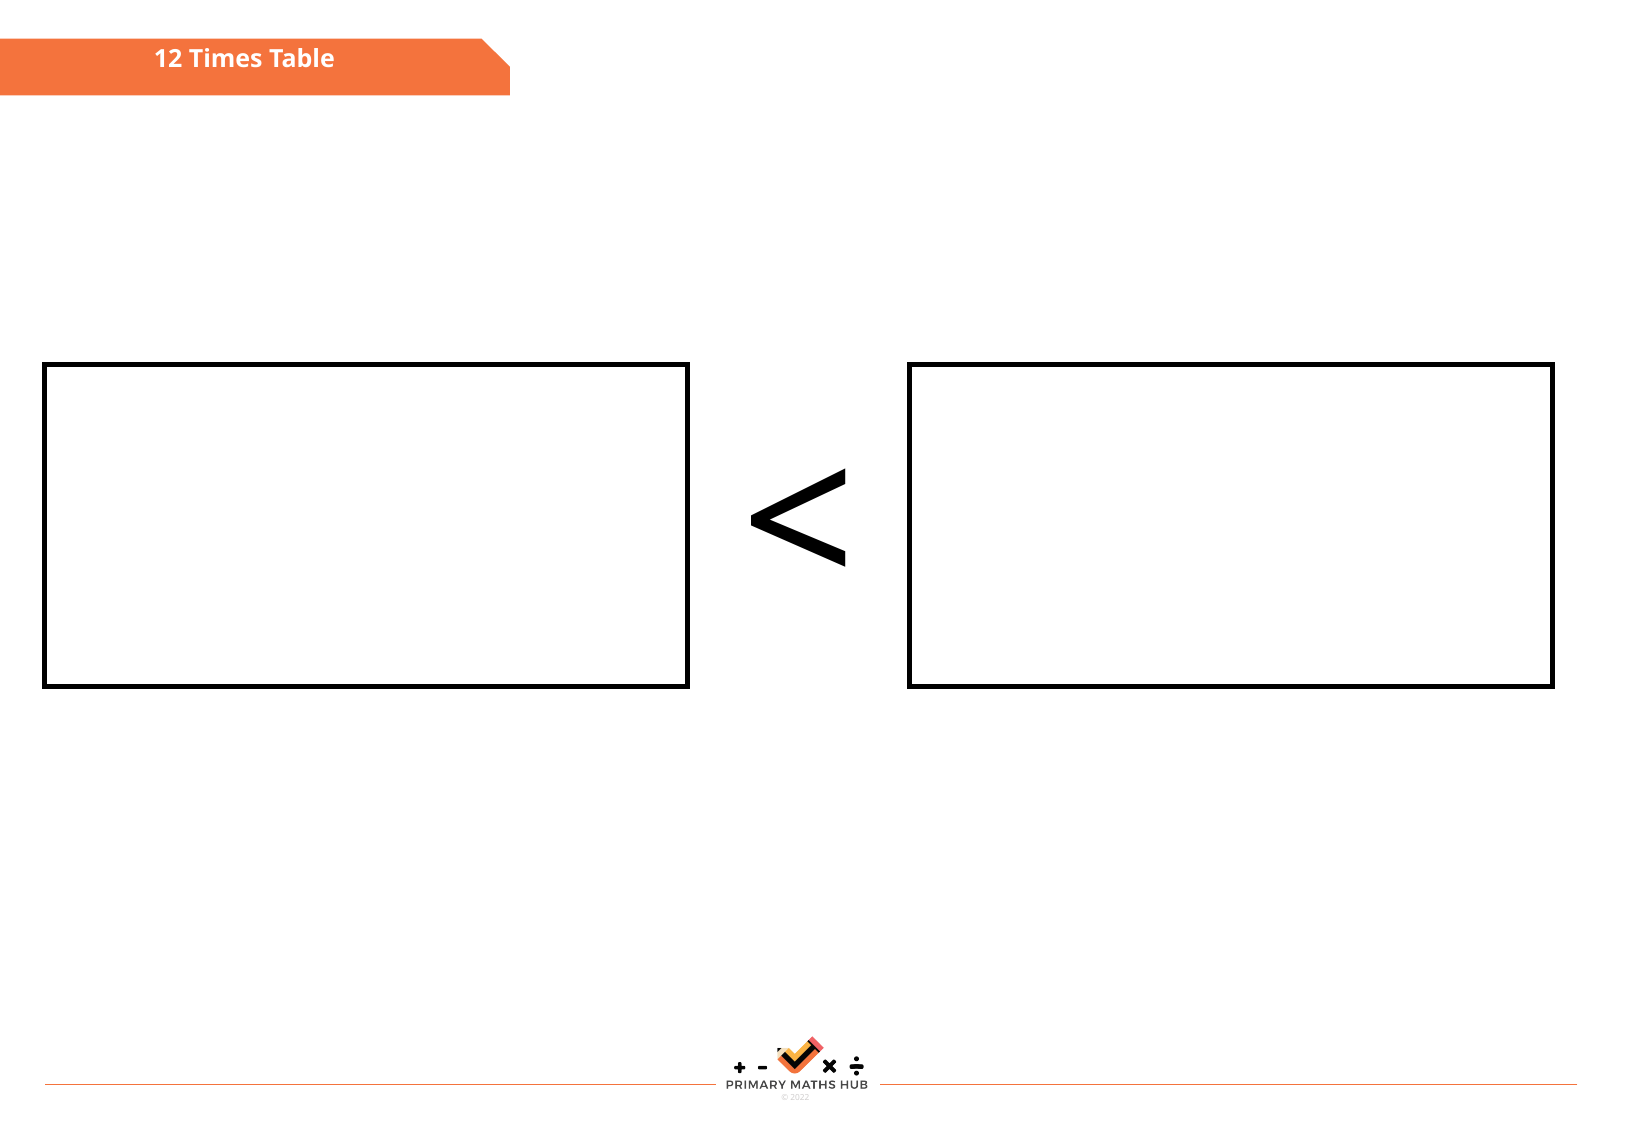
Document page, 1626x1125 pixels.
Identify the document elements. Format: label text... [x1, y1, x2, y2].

text_box 12 Times Table [0, 37, 511, 97]
picture [722, 1034, 872, 1094]
text_box [908, 364, 1554, 687]
text_box < [726, 382, 871, 638]
text_box [43, 364, 689, 687]
text_box © 2022 [720, 1084, 870, 1110]
